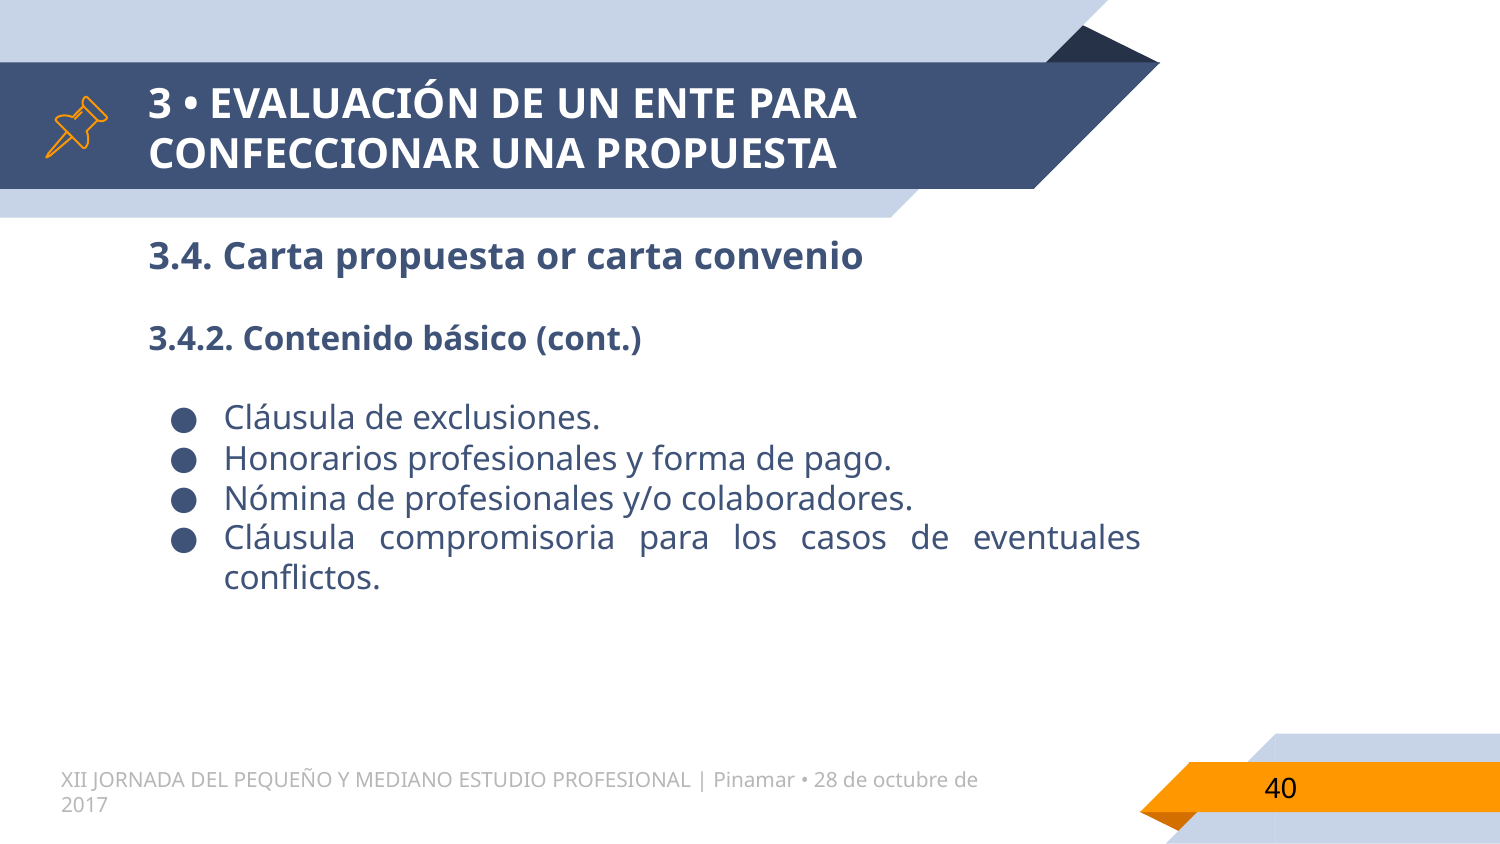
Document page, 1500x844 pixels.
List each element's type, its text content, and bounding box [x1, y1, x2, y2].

slide_number 40 [1249, 760, 1494, 813]
title 3 • EVALUACIÓN DE UN ENTE PARA CONFECCIONAR UNA PROPUESTA [133, 64, 1101, 190]
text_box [46, 96, 108, 158]
text_box 3.4. Carta propuesta or carta convenio 3.4.2. Contenido básico (cont.) Cláusula de exclusiones. Honorarios profesionales y forma de pago. Nómina de profesionales y/o colaboradores. Cláusula compromisoria para los casos de eventuales conflictos. [133, 217, 1158, 791]
